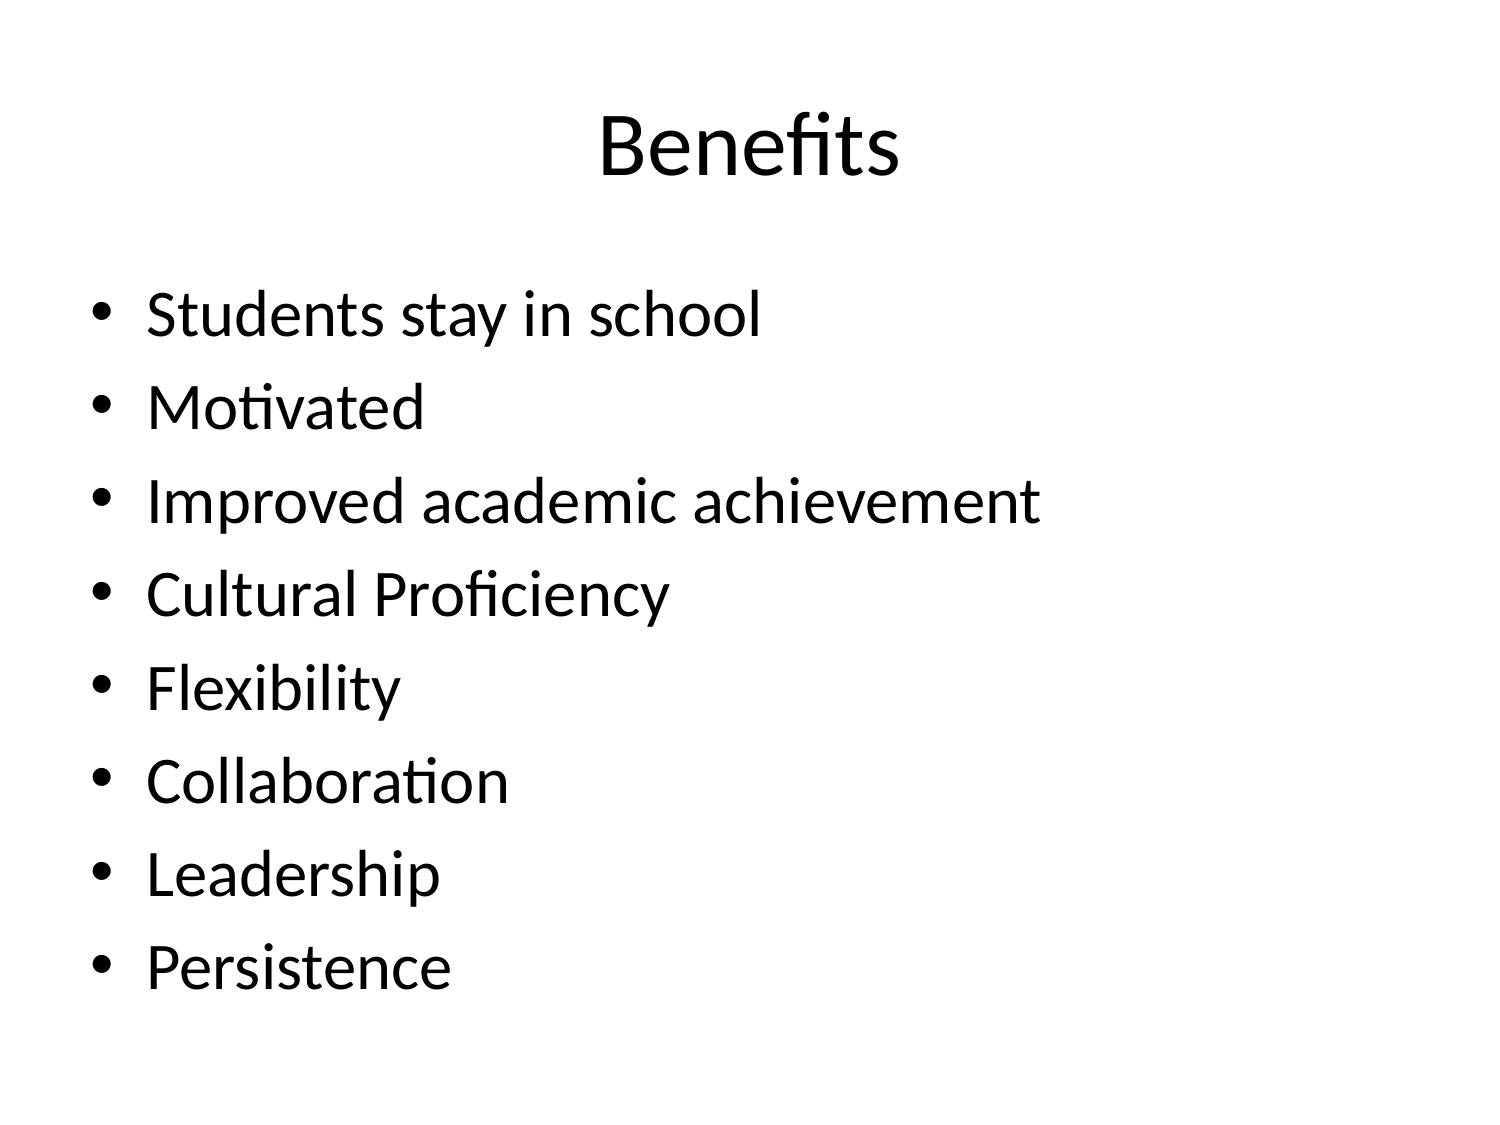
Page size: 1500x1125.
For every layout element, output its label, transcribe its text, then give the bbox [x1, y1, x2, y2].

list Students stay in school Motivated Improved academic achievement Cultural Proficiency Flexibility Collaboration Leadership Persistence [75, 262, 1300, 1104]
title Benefits [75, 45, 1425, 233]
